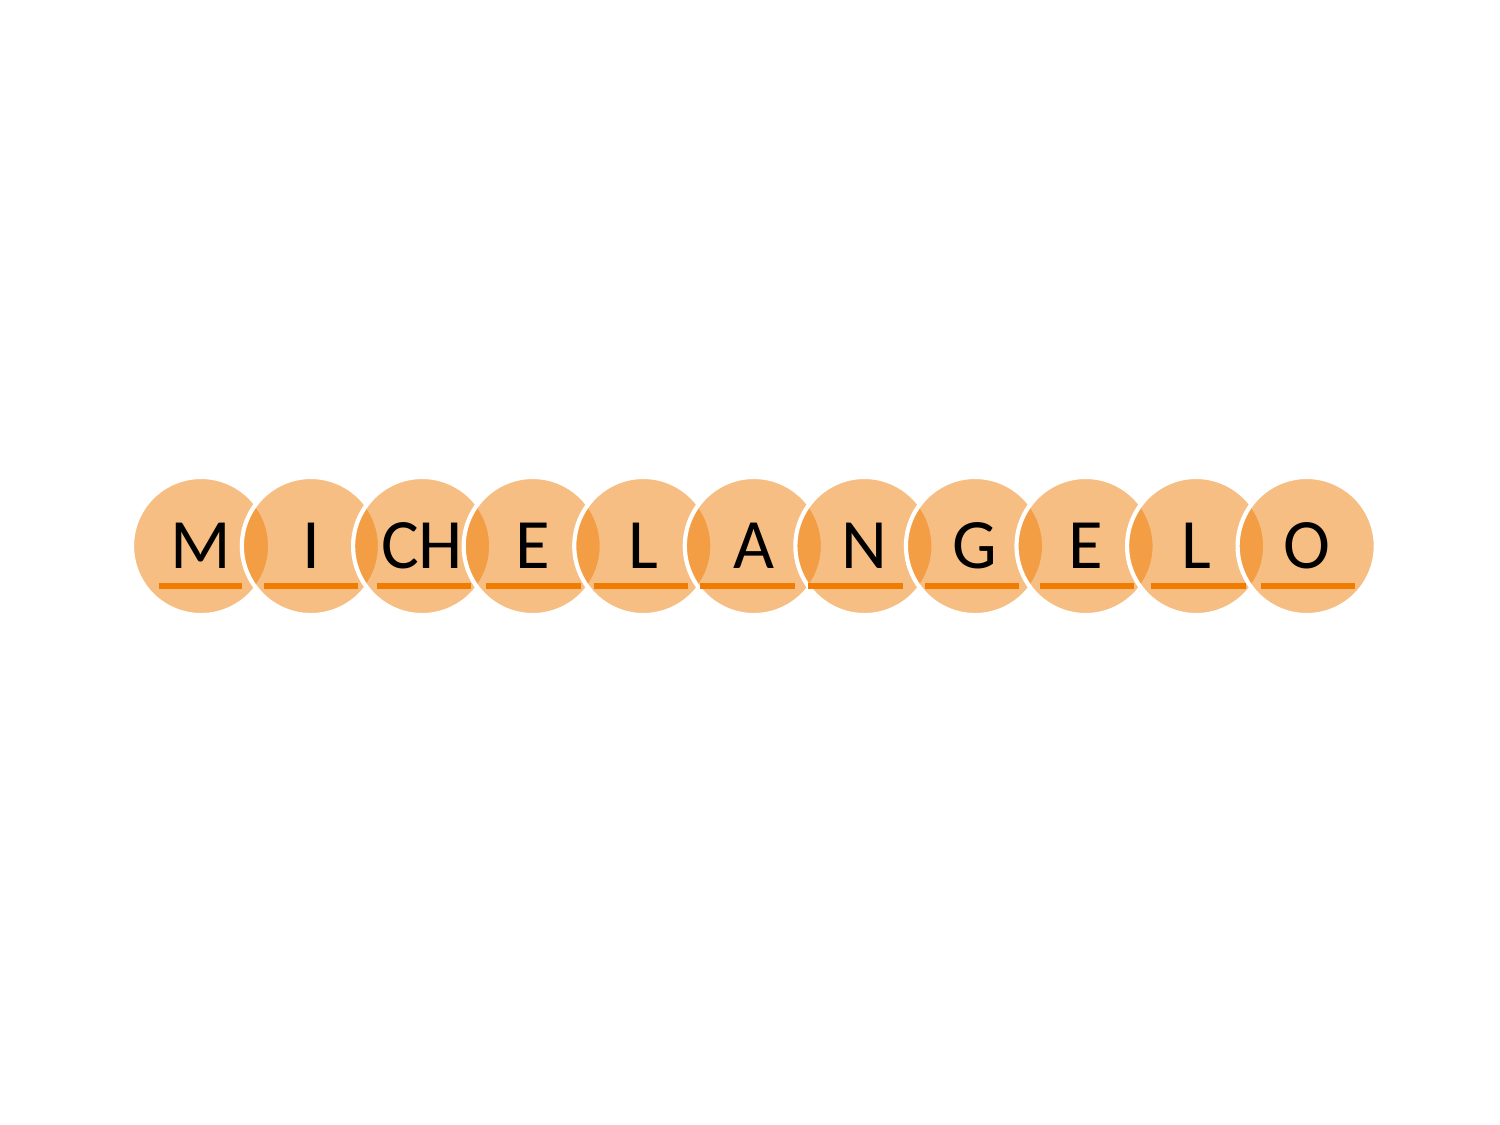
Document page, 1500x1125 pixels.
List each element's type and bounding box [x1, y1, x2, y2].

text_box [131, 184, 1377, 908]
